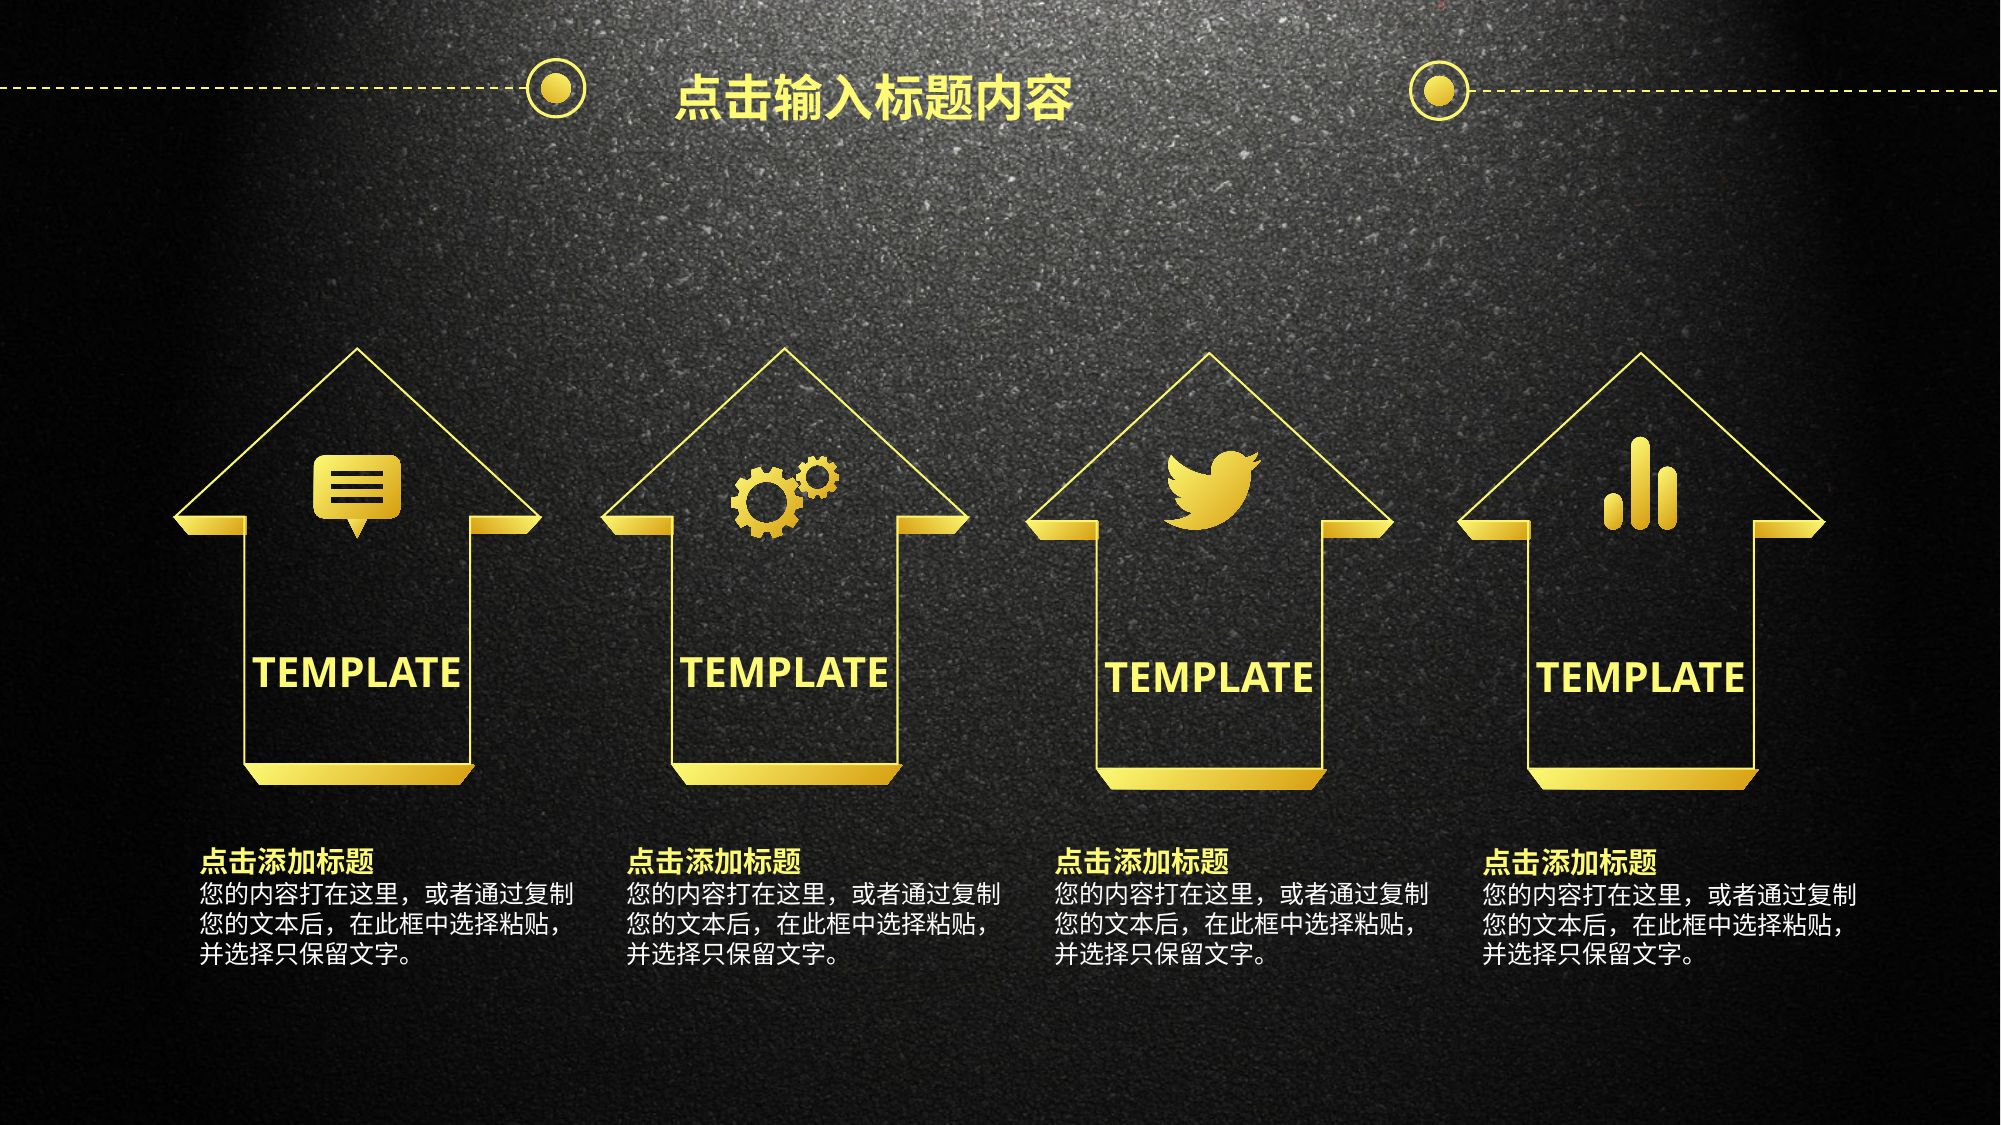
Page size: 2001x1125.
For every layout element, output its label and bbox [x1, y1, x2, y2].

picture [0, 0, 2001, 1125]
text_box [600, 348, 971, 785]
text_box [1456, 352, 1827, 790]
text_box [1024, 352, 1395, 790]
text_box [172, 348, 543, 785]
